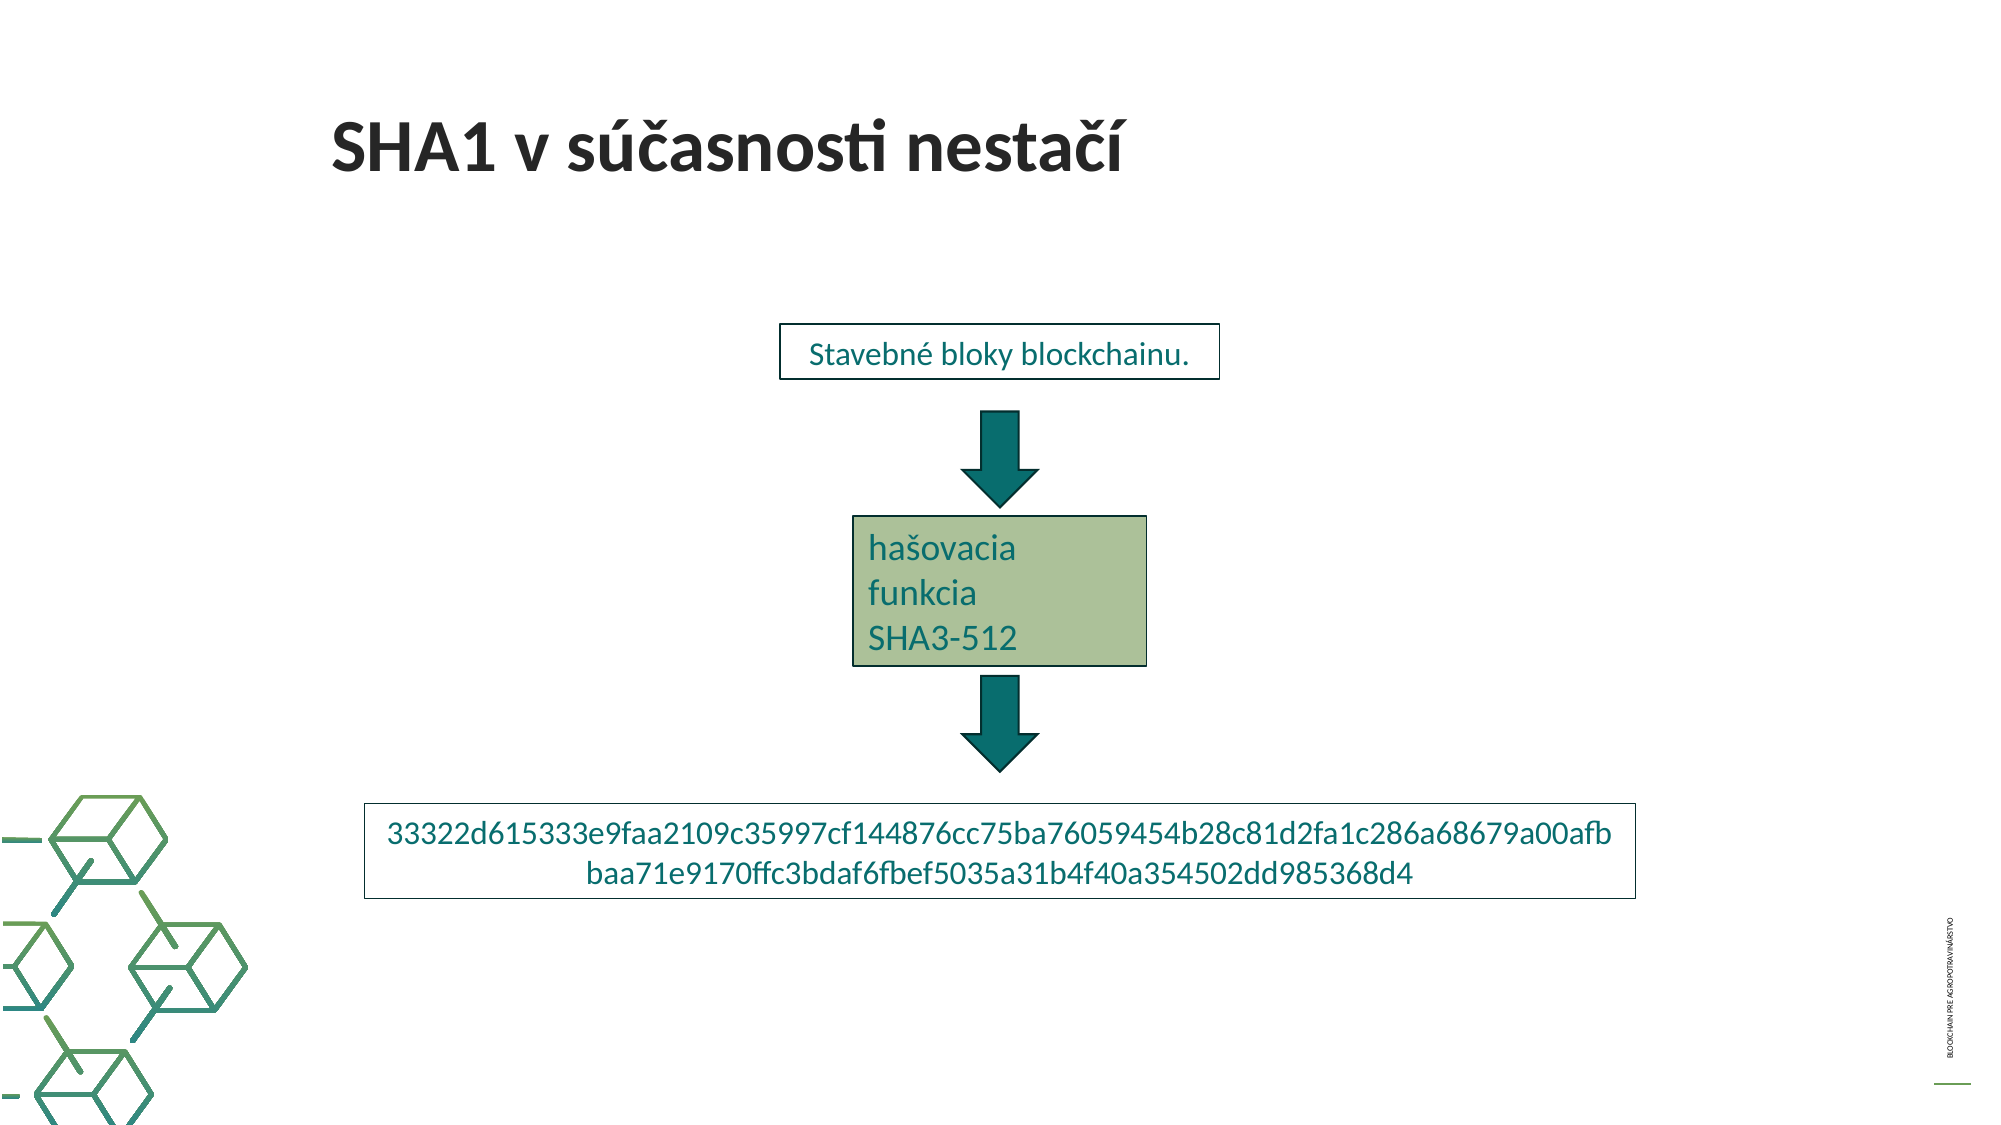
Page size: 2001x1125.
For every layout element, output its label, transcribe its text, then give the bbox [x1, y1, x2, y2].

text_box hašovacia funkcia SHA3-512 [853, 515, 1147, 666]
text_box [962, 411, 1038, 508]
text_box Stavebné bloky blockchainu. [780, 324, 1220, 379]
text_box [962, 675, 1038, 772]
list SHA1 v súčasnosti nestačí [316, 99, 1869, 267]
text_box 33322d615333e9faa2109c35997cf144876cc75ba76059454b28c81d2fa1c286a68679a00afbbaa71e9170ffc3bdaf6fbef5035a31b4f40a354502dd985368d4 [364, 803, 1636, 899]
